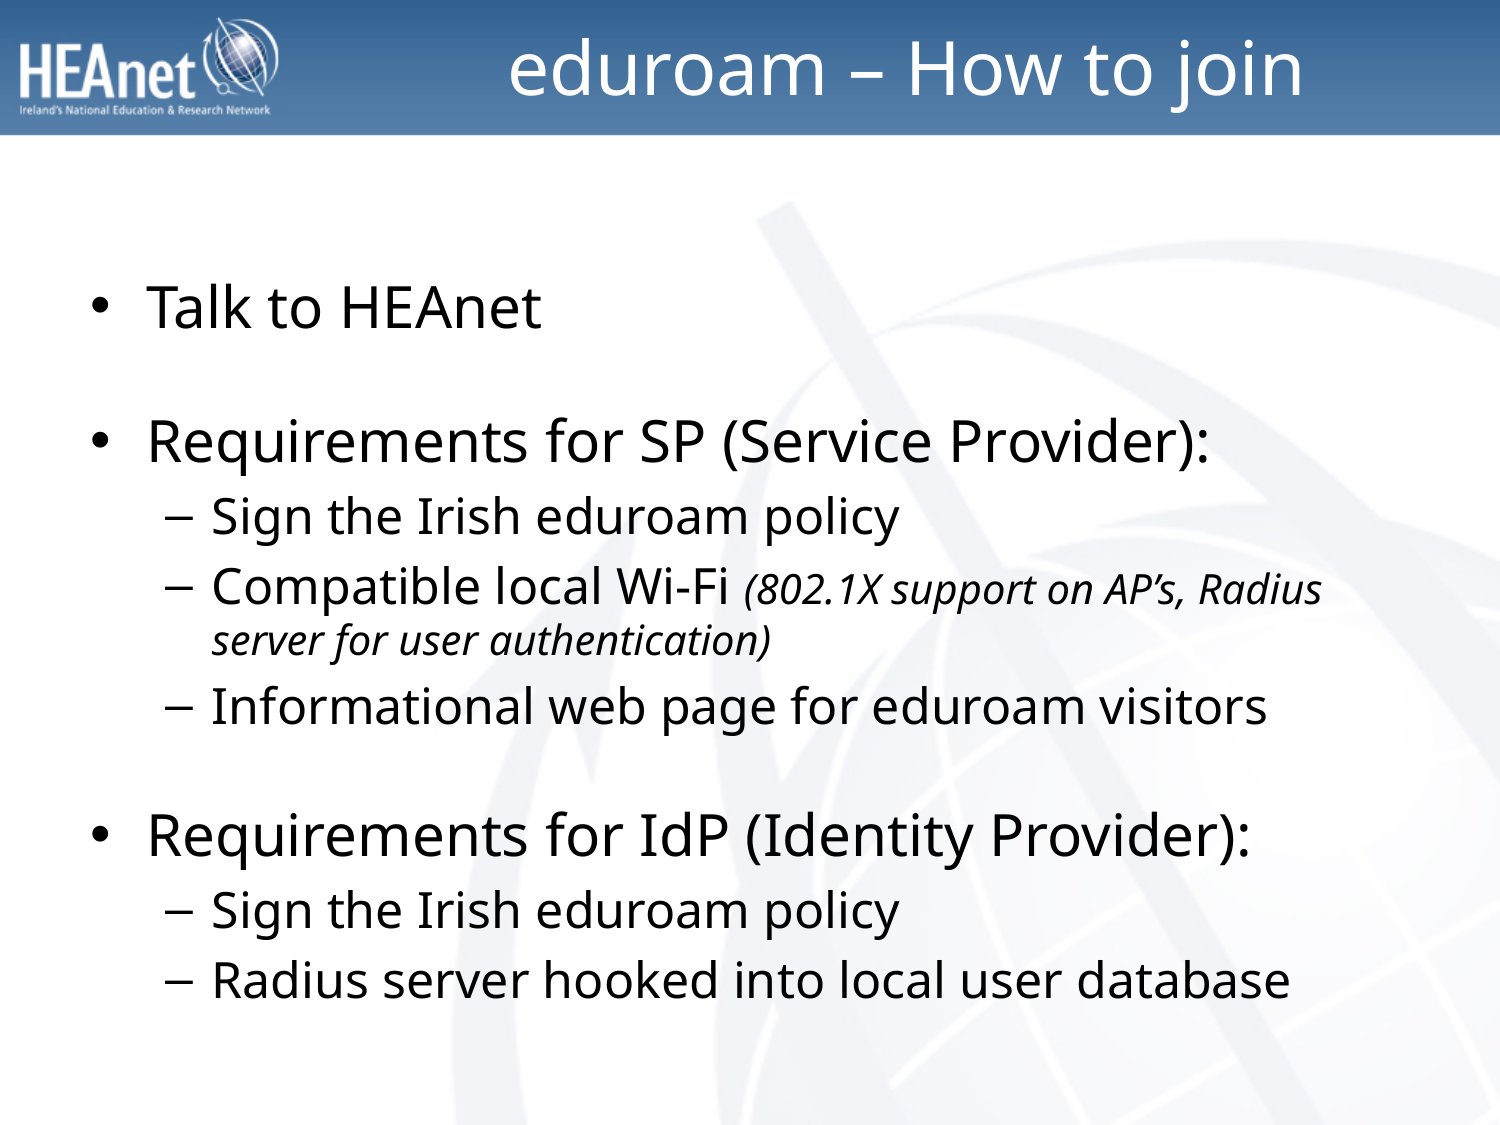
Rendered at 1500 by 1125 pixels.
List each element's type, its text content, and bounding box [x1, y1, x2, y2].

title eduroam – How to join [312, 0, 1500, 160]
list Talk to HEAnet Requirements for SP (Service Provider): Sign the Irish eduroam policy Compatible local Wi-Fi (802.1X support on AP’s, Radius server for user authentication) Informational web page for eduroam visitors Requirements for IdP (Identity Provider): Sign the Irish eduroam policy Radius server hooked into local user database [74, 262, 1426, 1006]
picture [0, 0, 1500, 1125]
